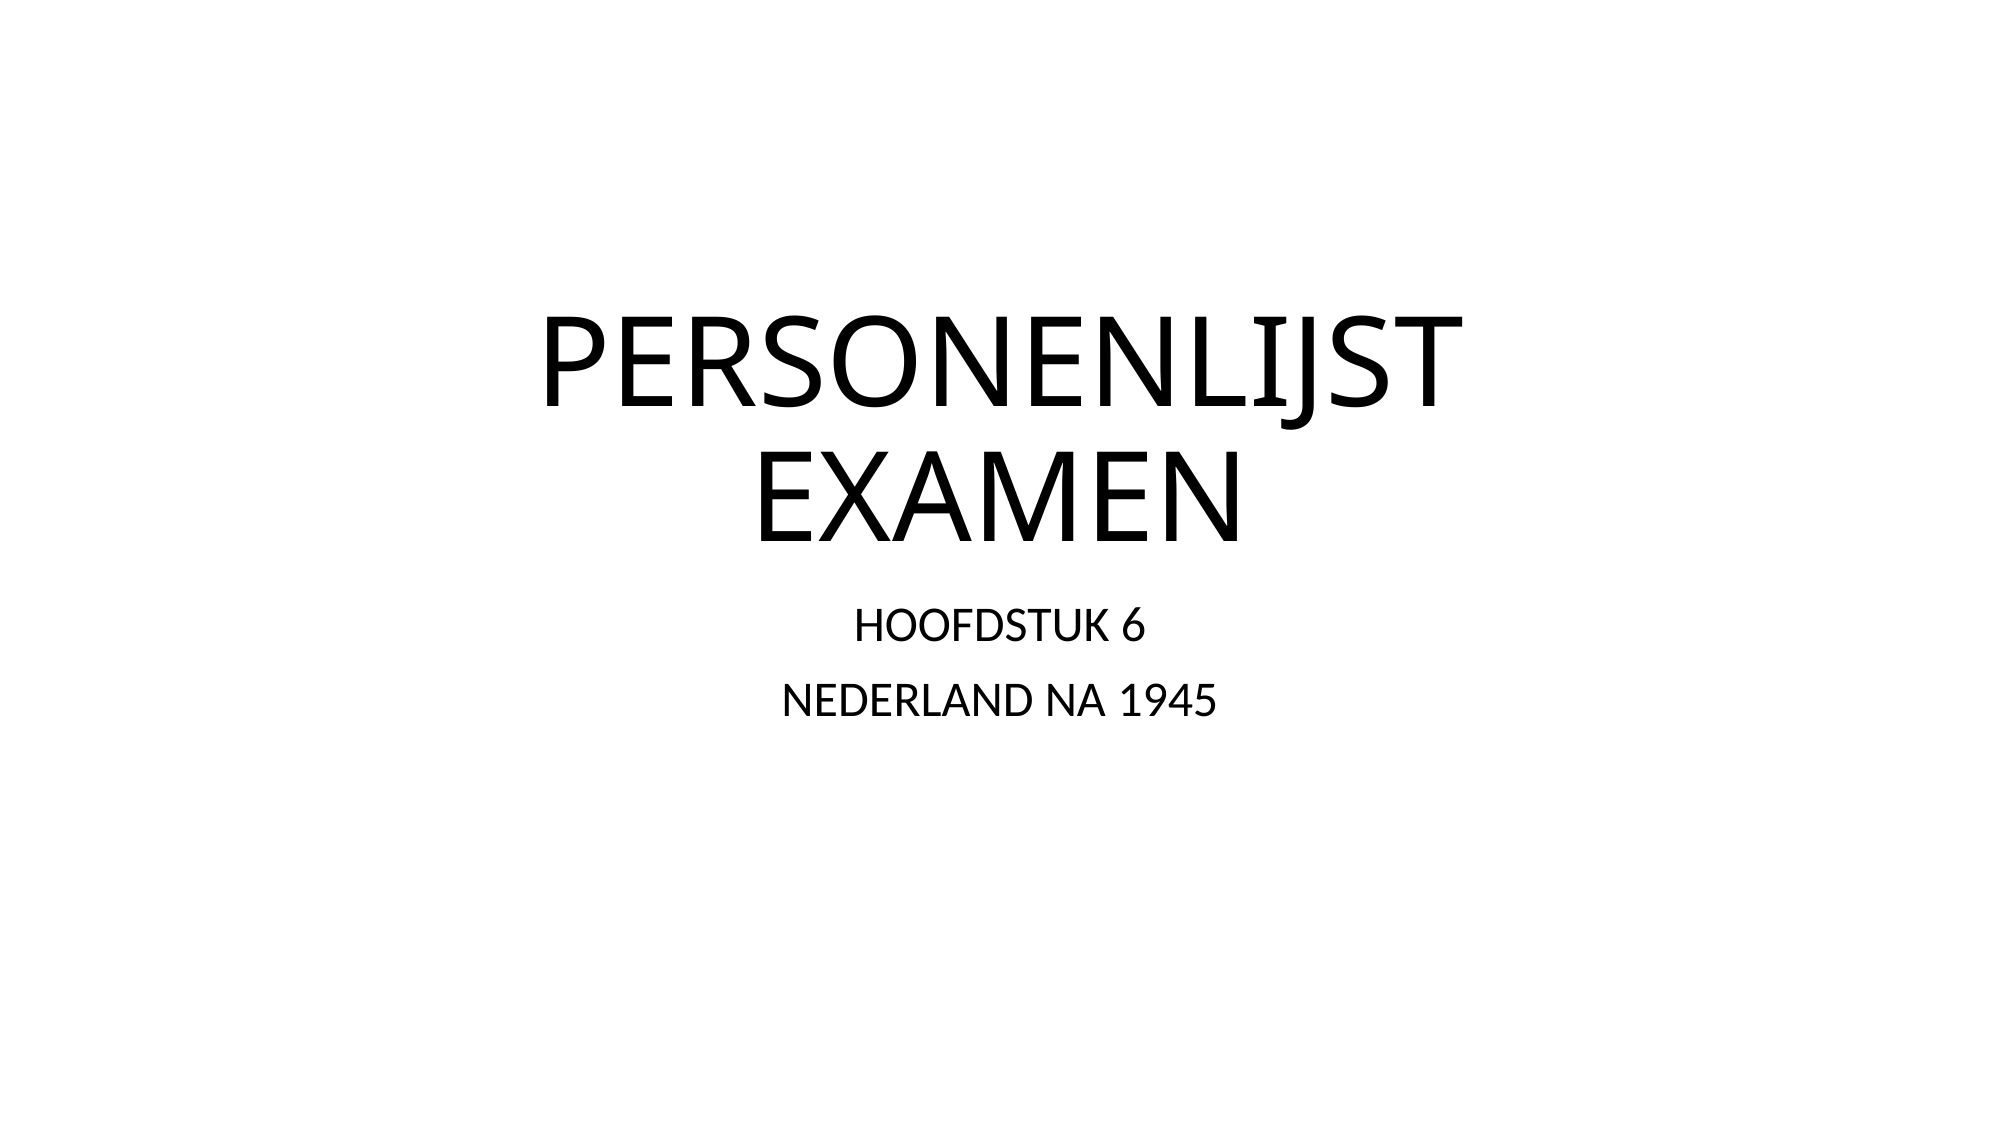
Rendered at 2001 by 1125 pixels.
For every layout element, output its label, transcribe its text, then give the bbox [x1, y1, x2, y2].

subtitle HOOFDSTUK 6 NEDERLAND NA 1945 [249, 590, 1750, 863]
title PERSONENLIJST EXAMEN [249, 184, 1750, 576]
